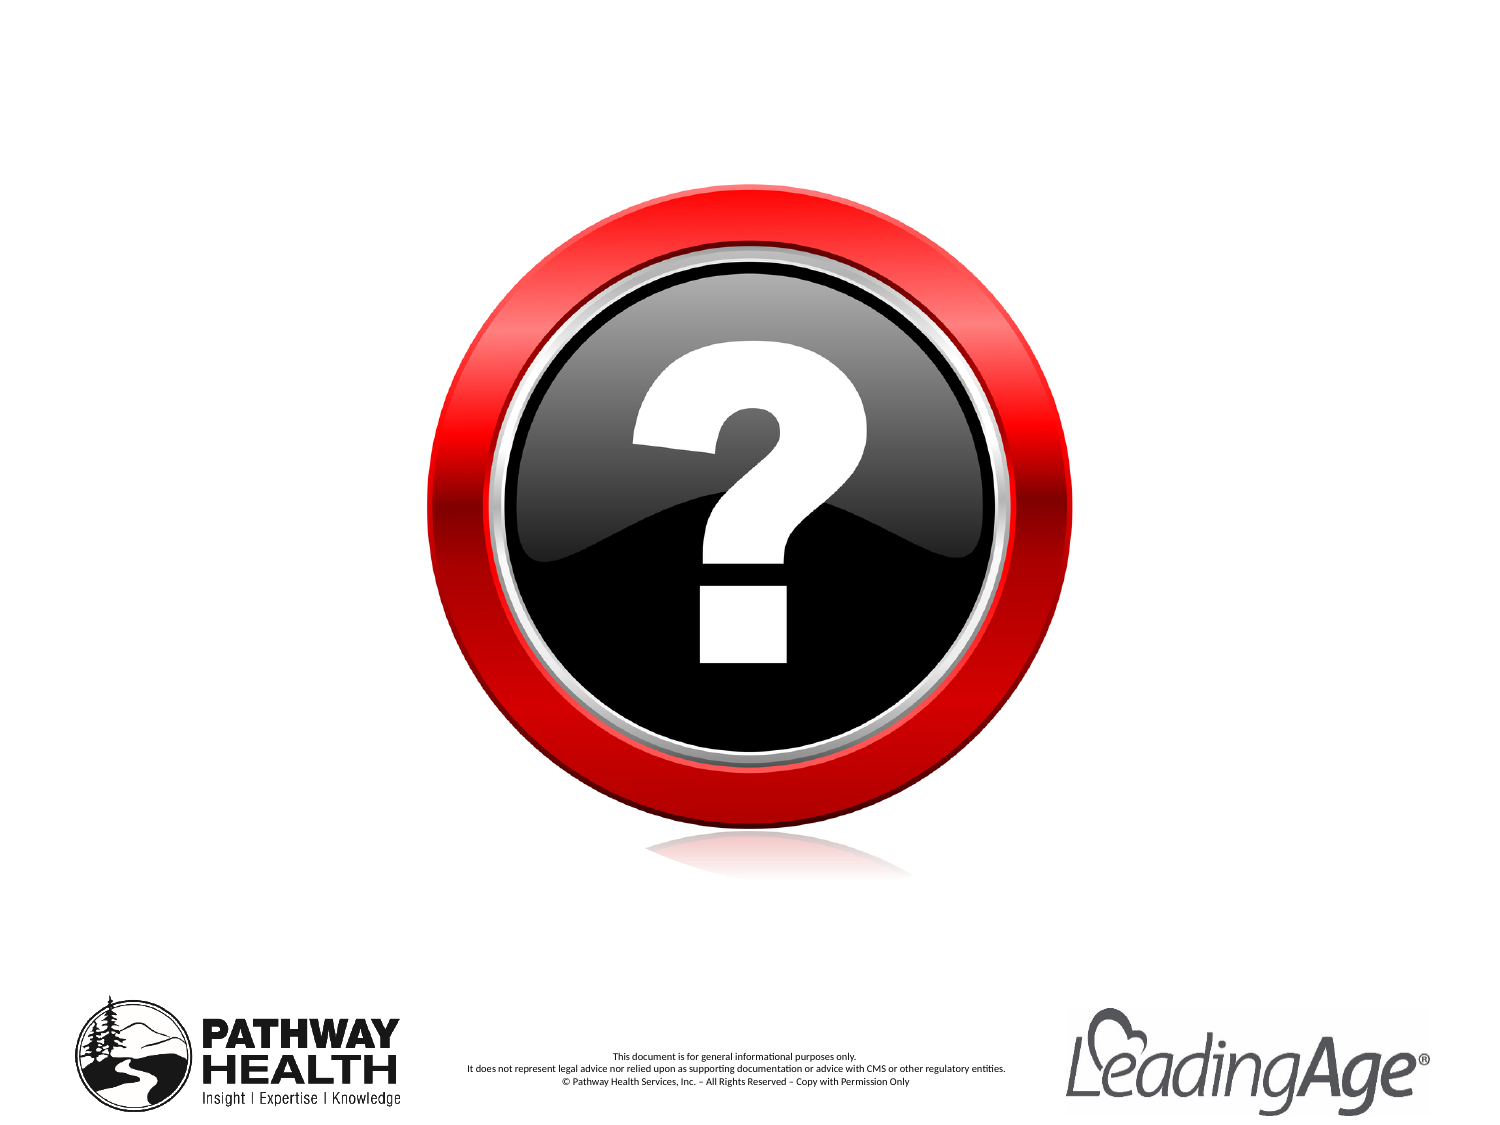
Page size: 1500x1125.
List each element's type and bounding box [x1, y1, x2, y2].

picture [75, 995, 400, 1112]
picture [1066, 1008, 1430, 1116]
picture [401, 162, 1099, 887]
